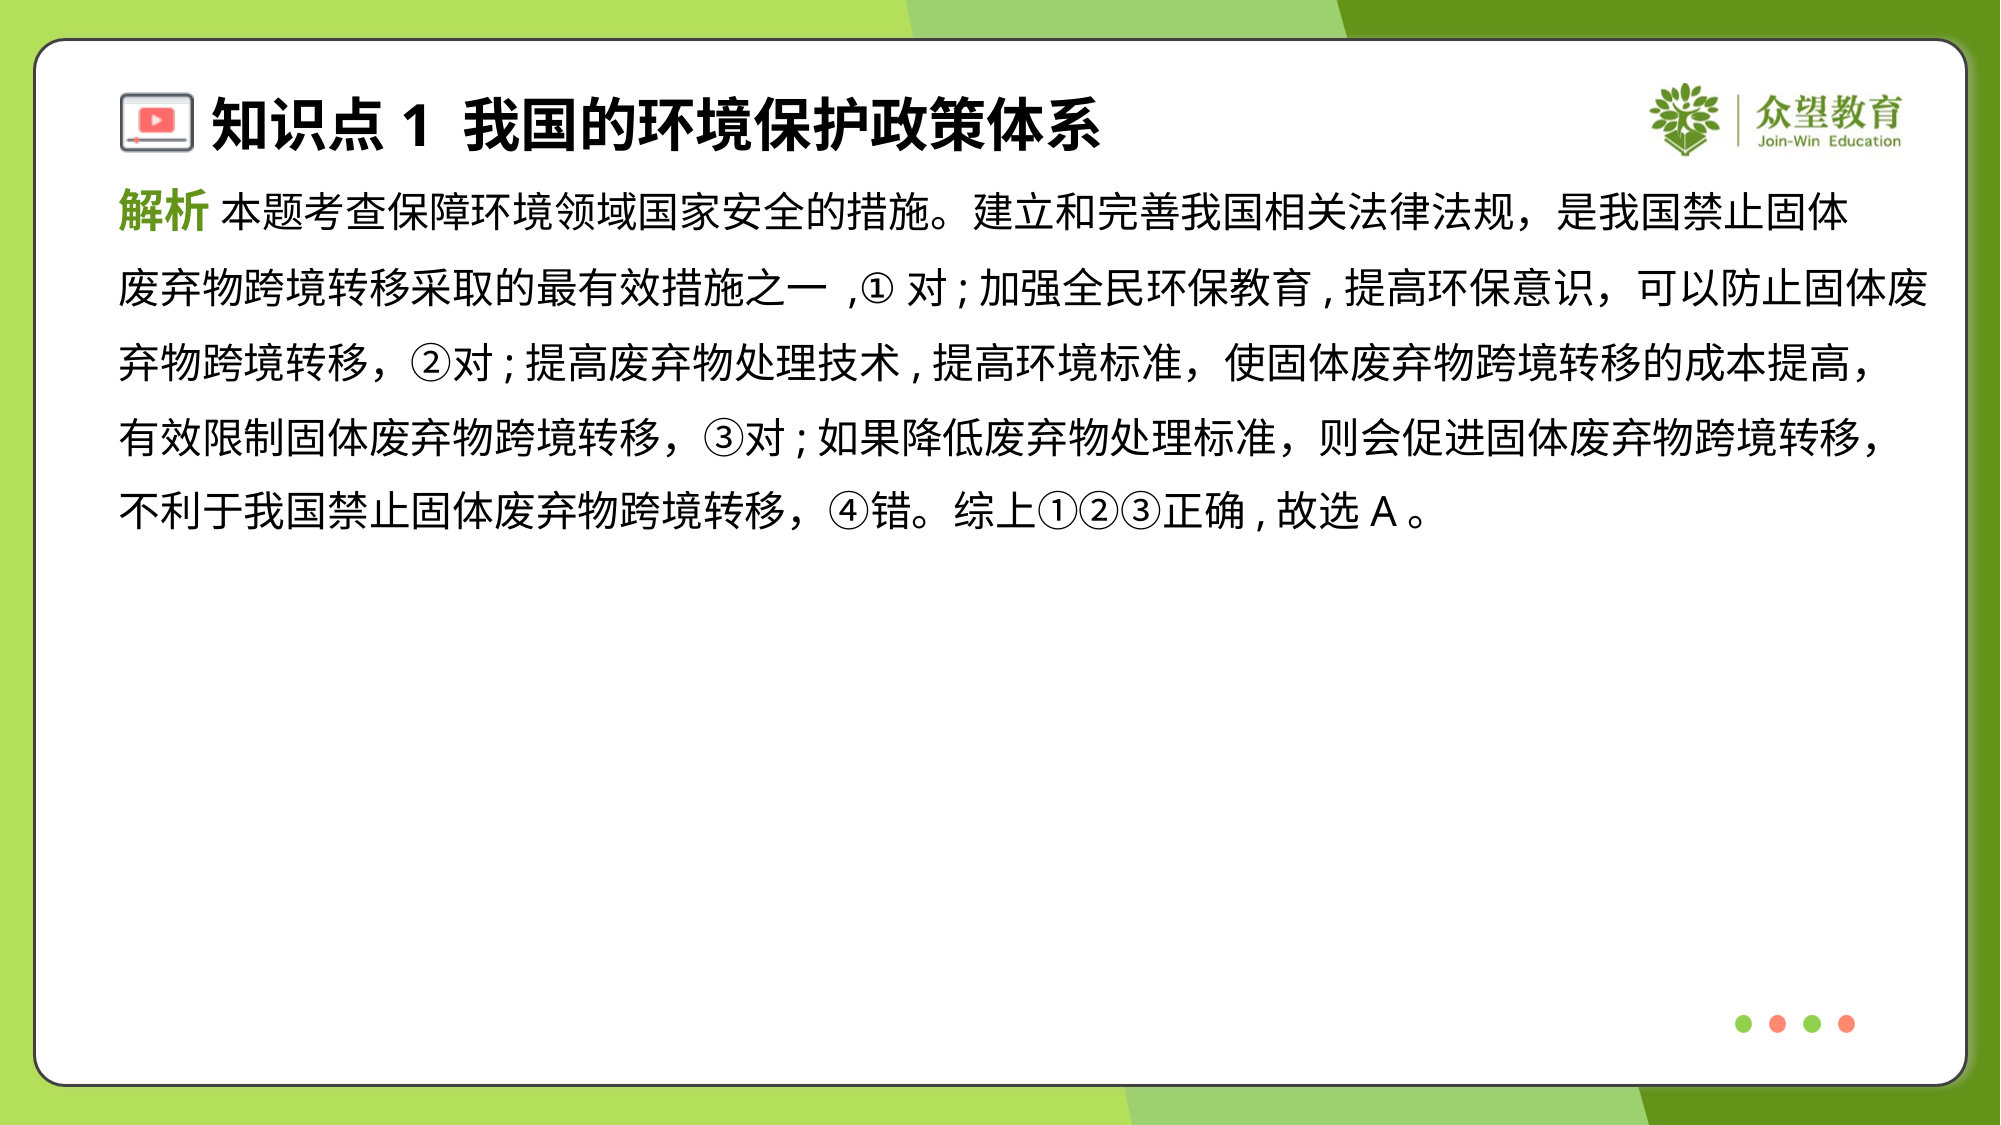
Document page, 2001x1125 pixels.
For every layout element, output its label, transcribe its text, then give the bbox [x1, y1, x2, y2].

text_box 解析 本题考查保障环境领域国家安全的措施。建立和完善我国相关法律法规，是我国禁止固体 废弃物跨境转移采取的最有效措施之一 ,①对;加强全民环保教育,提高环保意识，可以防止固体废 弃物跨境转移，②对;提高废弃物处理技术,提高环境标准，使固体废弃物跨境转移的成本提高， 有效限制固体废弃物跨境转移，③对;如果降低废弃物处理标准，则会促进固体废弃物跨境转移， 不利于我国禁止固体废弃物跨境转移，④错。综上①②③正确,故选A。 [118, 159, 1883, 527]
picture [0, 0, 2000, 1125]
